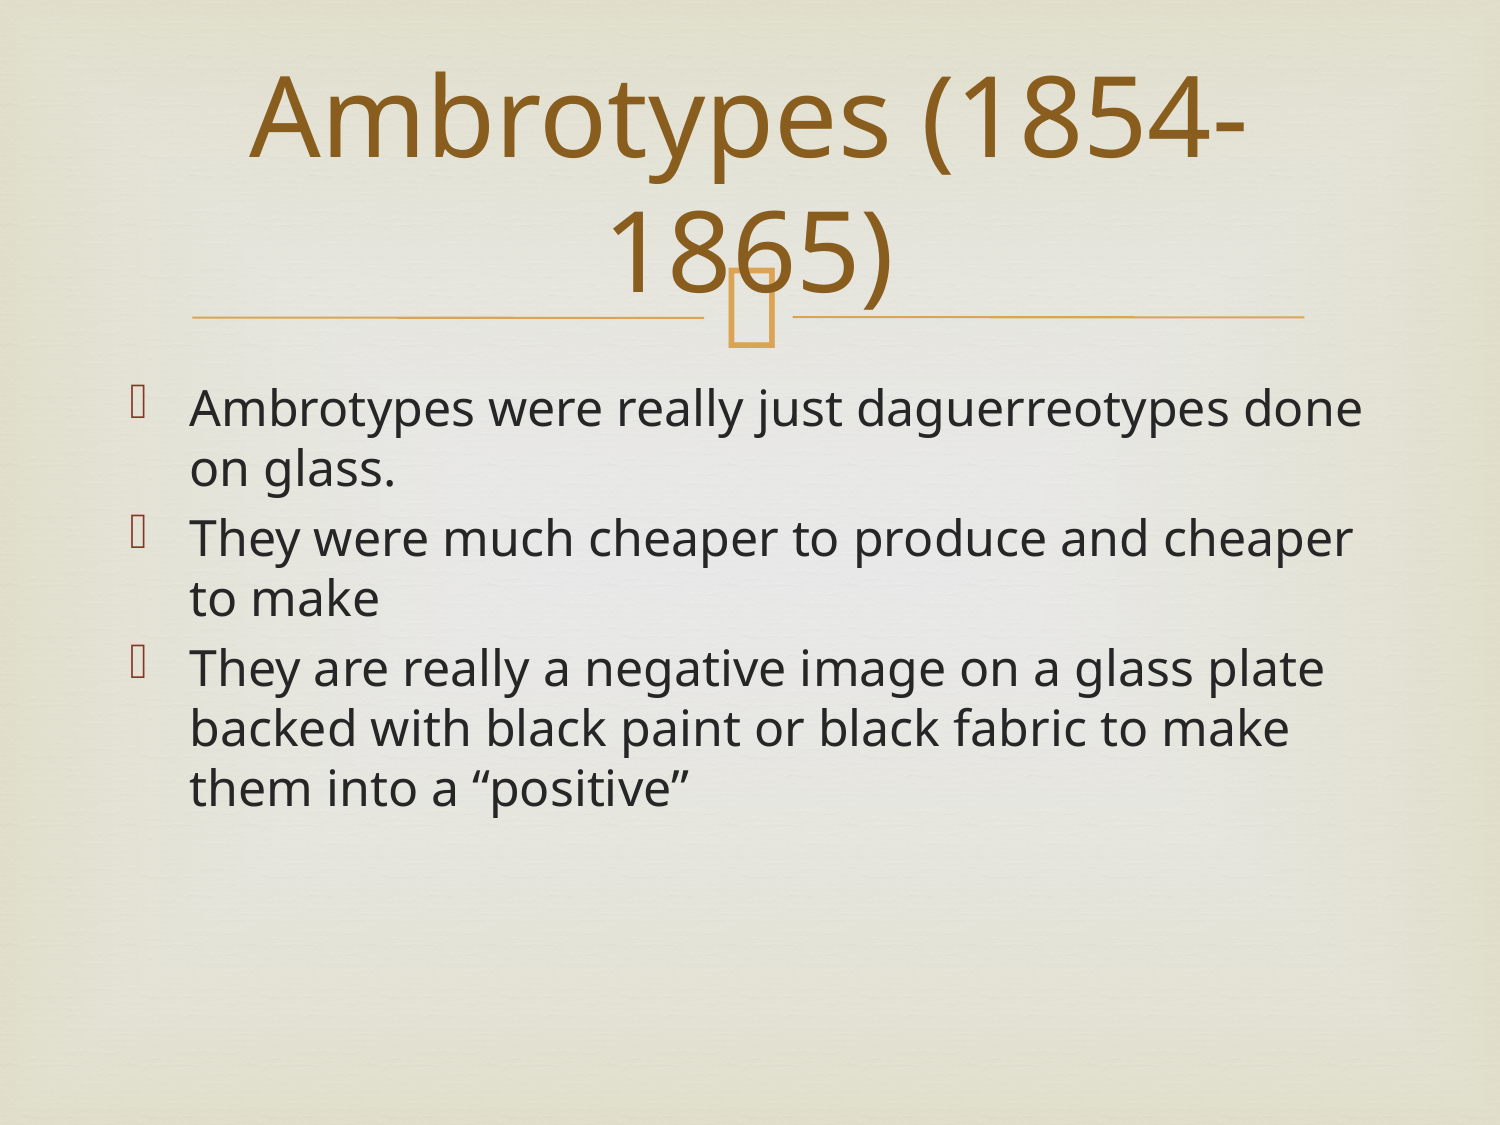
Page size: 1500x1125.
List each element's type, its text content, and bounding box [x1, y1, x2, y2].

title Ambrotypes (1854-1865) [112, 93, 1386, 267]
list Ambrotypes were really just daguerreotypes done on glass. They were much cheaper to produce and cheaper to make They are really a negative image on a glass plate backed with black paint or black fabric to make them into a “positive” [114, 368, 1386, 1005]
